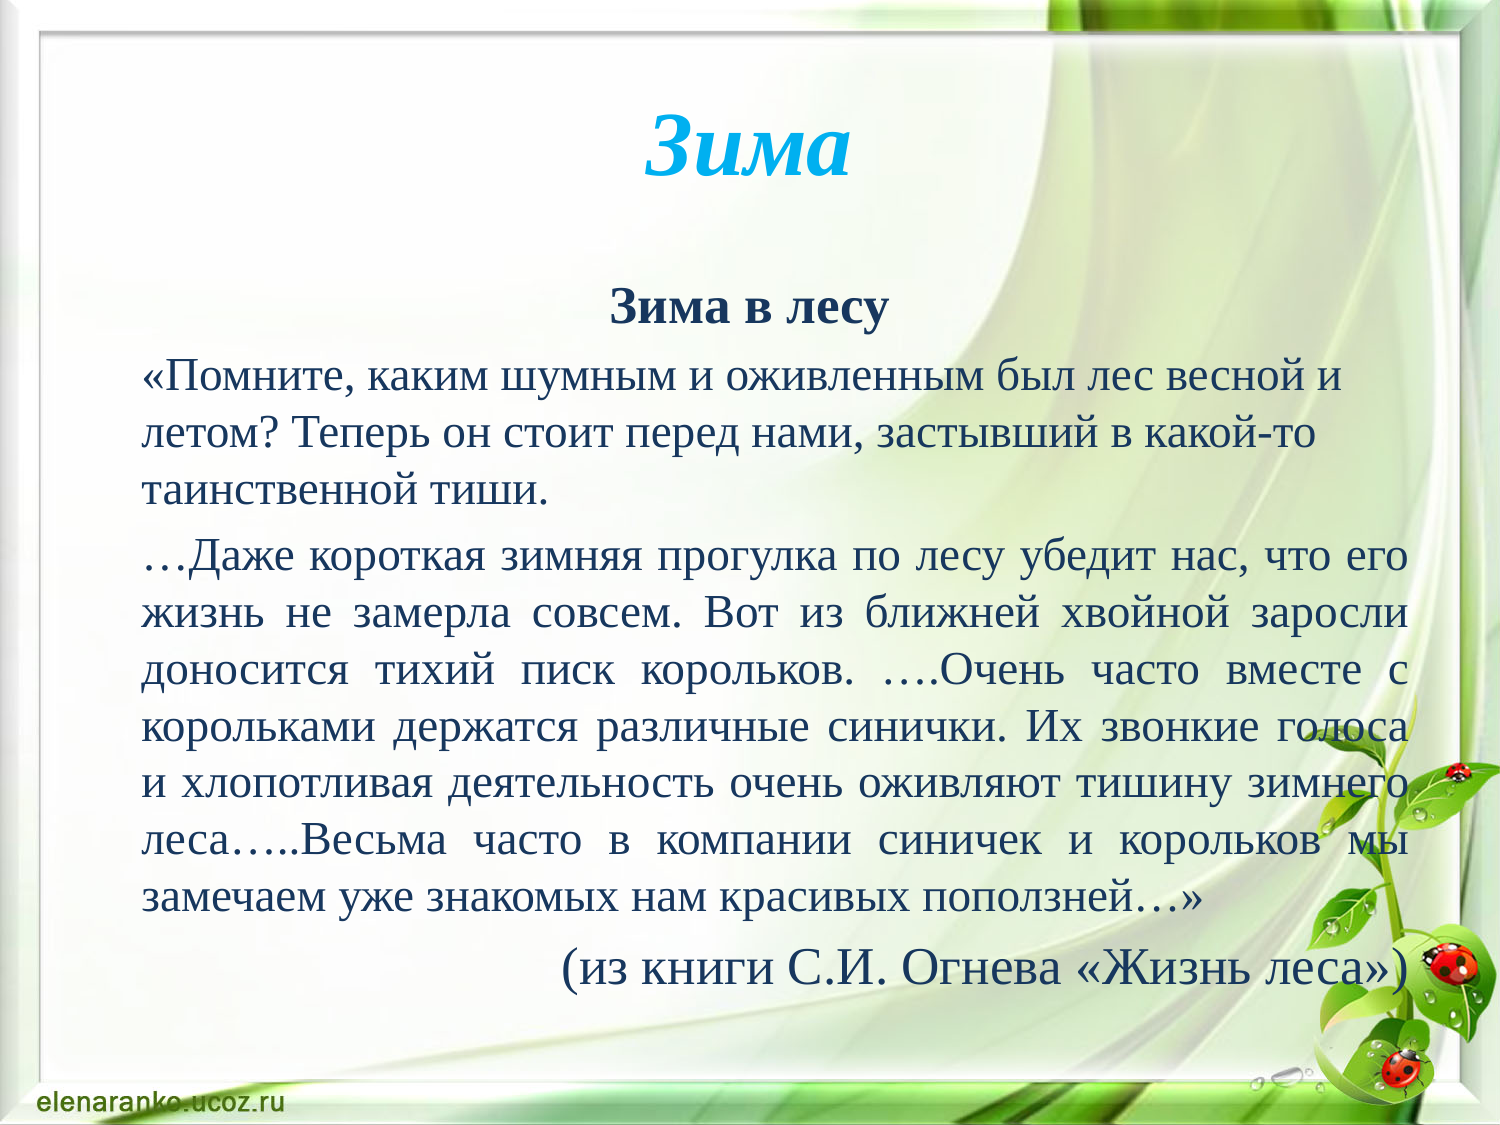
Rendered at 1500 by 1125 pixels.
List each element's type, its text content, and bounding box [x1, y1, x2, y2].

title Зима [75, 45, 1425, 233]
list Зима в лесу «Помните, каким шумным и оживленным был лес весной и летом? Теперь он стоит перед нами, застывший в какой-то таинственной тиши. …Даже короткая зимняя прогулка по лесу убедит нас, что его жизнь не замерла совсем. Вот из ближней хвойной заросли доносится тихий писк корольков. ….Очень часто вместе с корольками держатся различные синички. Их звонкие голоса и хлопотливая деятельность очень оживляют тишину зимнего леса…..Весьма часто в компании синичек и корольков мы замечаем уже знакомых нам красивых поползней…» (из книги С.И. Огнева «Жизнь леса») [75, 262, 1425, 1005]
picture [0, 0, 1500, 1125]
